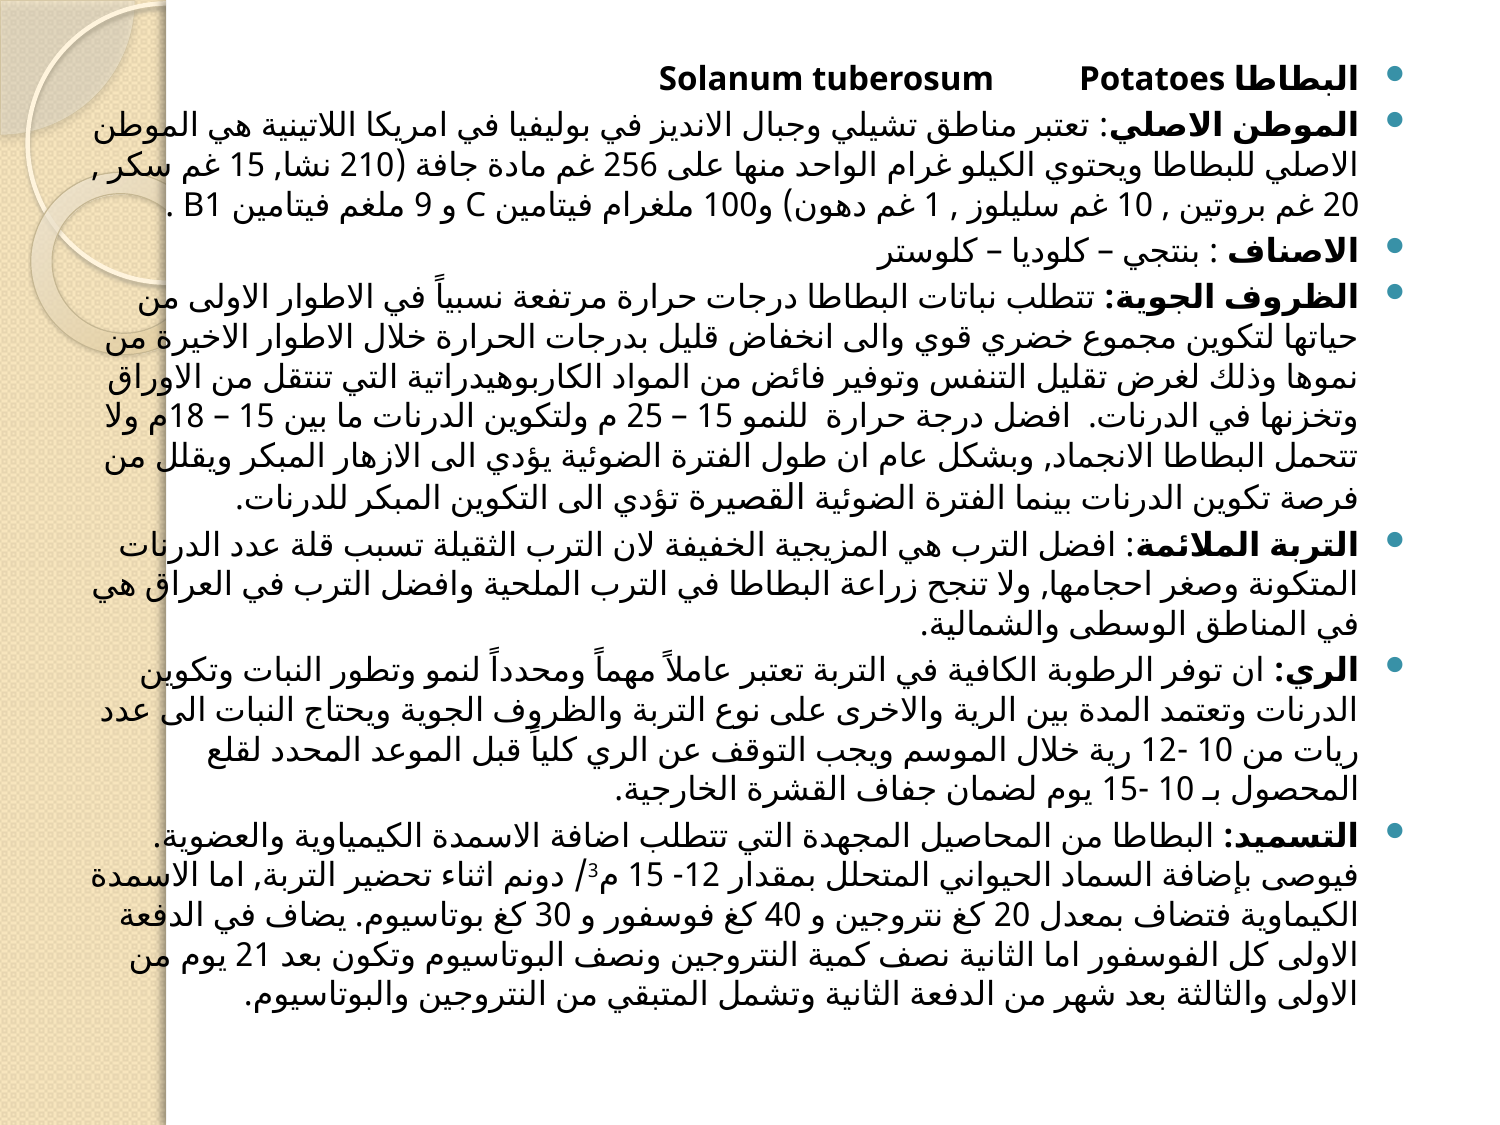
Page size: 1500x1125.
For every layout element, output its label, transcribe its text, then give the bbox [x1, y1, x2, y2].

title [235, 45, 1466, 233]
list البطاطا Solanum tuberosum Potatoes الموطن الاصلي: تعتبر مناطق تشيلي وجبال الانديز في بوليفيا في امريكا اللاتينية هي الموطن الاصلي للبطاطا ويحتوي الكيلو غرام الواحد منها على 256 غم مادة جافة (210 نشا, 15 غم سكر , 20 غم بروتين , 10 غم سليلوز , 1 غم دهون) و100 ملغرام فيتامين C و 9 ملغم فيتامين B1 . الاصناف : بنتجي – كلوديا – كلوستر الظروف الجوية: تتطلب نباتات البطاطا درجات حرارة مرتفعة نسبياً في الاطوار الاولى من حياتها لتكوين مجموع خضري قوي والى انخفاض قليل بدرجات الحرارة خلال الاطوار الاخيرة من نموها وذلك لغرض تقليل التنفس وتوفير فائض من المواد الكاربوهيدراتية التي تنتقل من الاوراق وتخزنها في الدرنات. افضل درجة حرارة للنمو 15 – 25 م ولتكوين الدرنات ما بين 15 – 18م ولا تتحمل البطاطا الانجماد, وبشكل عام ان طول الفترة الضوئية يؤدي الى الازهار المبكر ويقلل من فرصة تكوين الدرنات بينما الفترة الضوئية القصيرة تؤدي الى التكوين المبكر للدرنات. التربة الملائمة: افضل الترب هي المزيجية الخفيفة لان الترب الثقيلة تسبب قلة عدد الدرنات المتكونة وصغر احجامها, ولا تنجح زراعة البطاطا في الترب الملحية وافضل الترب في العراق هي في المناطق الوسطى والشمالية. الري: ان توفر الرطوبة الكافية في التربة تعتبر عاملاً مهماً ومحدداً لنمو وتطور النبات وتكوين الدرنات وتعتمد المدة بين الرية والاخرى على نوع التربة والظروف الجوية ويحتاج النبات الى عدد ريات من 10 -12 رية خلال الموسم ويجب التوقف عن الري كلياً قبل الموعد المحدد لقلع المحصول بـ 10 -15 يوم لضمان جفاف القشرة الخارجية. التسميد: البطاطا من المحاصيل المجهدة التي تتطلب اضافة الاسمدة الكيمياوية والعضوية. فيوصى بإضافة السماد الحيواني المتحلل بمقدار 12- 15 م3/ دونم اثناء تحضير التربة, اما الاسمدة الكيماوية فتضاف بمعدل 20 كغ نتروجين و 40 كغ فوسفور و 30 كغ بوتاسيوم. يضاف في الدفعة الاولى كل الفوسفور اما الثانية نصف كمية النتروجين ونصف البوتاسيوم وتكون بعد 21 يوم من الاولى والثالثة بعد شهر من الدفعة الثانية وتشمل المتبقي من النتروجين والبوتاسيوم. [62, 50, 1425, 1075]
